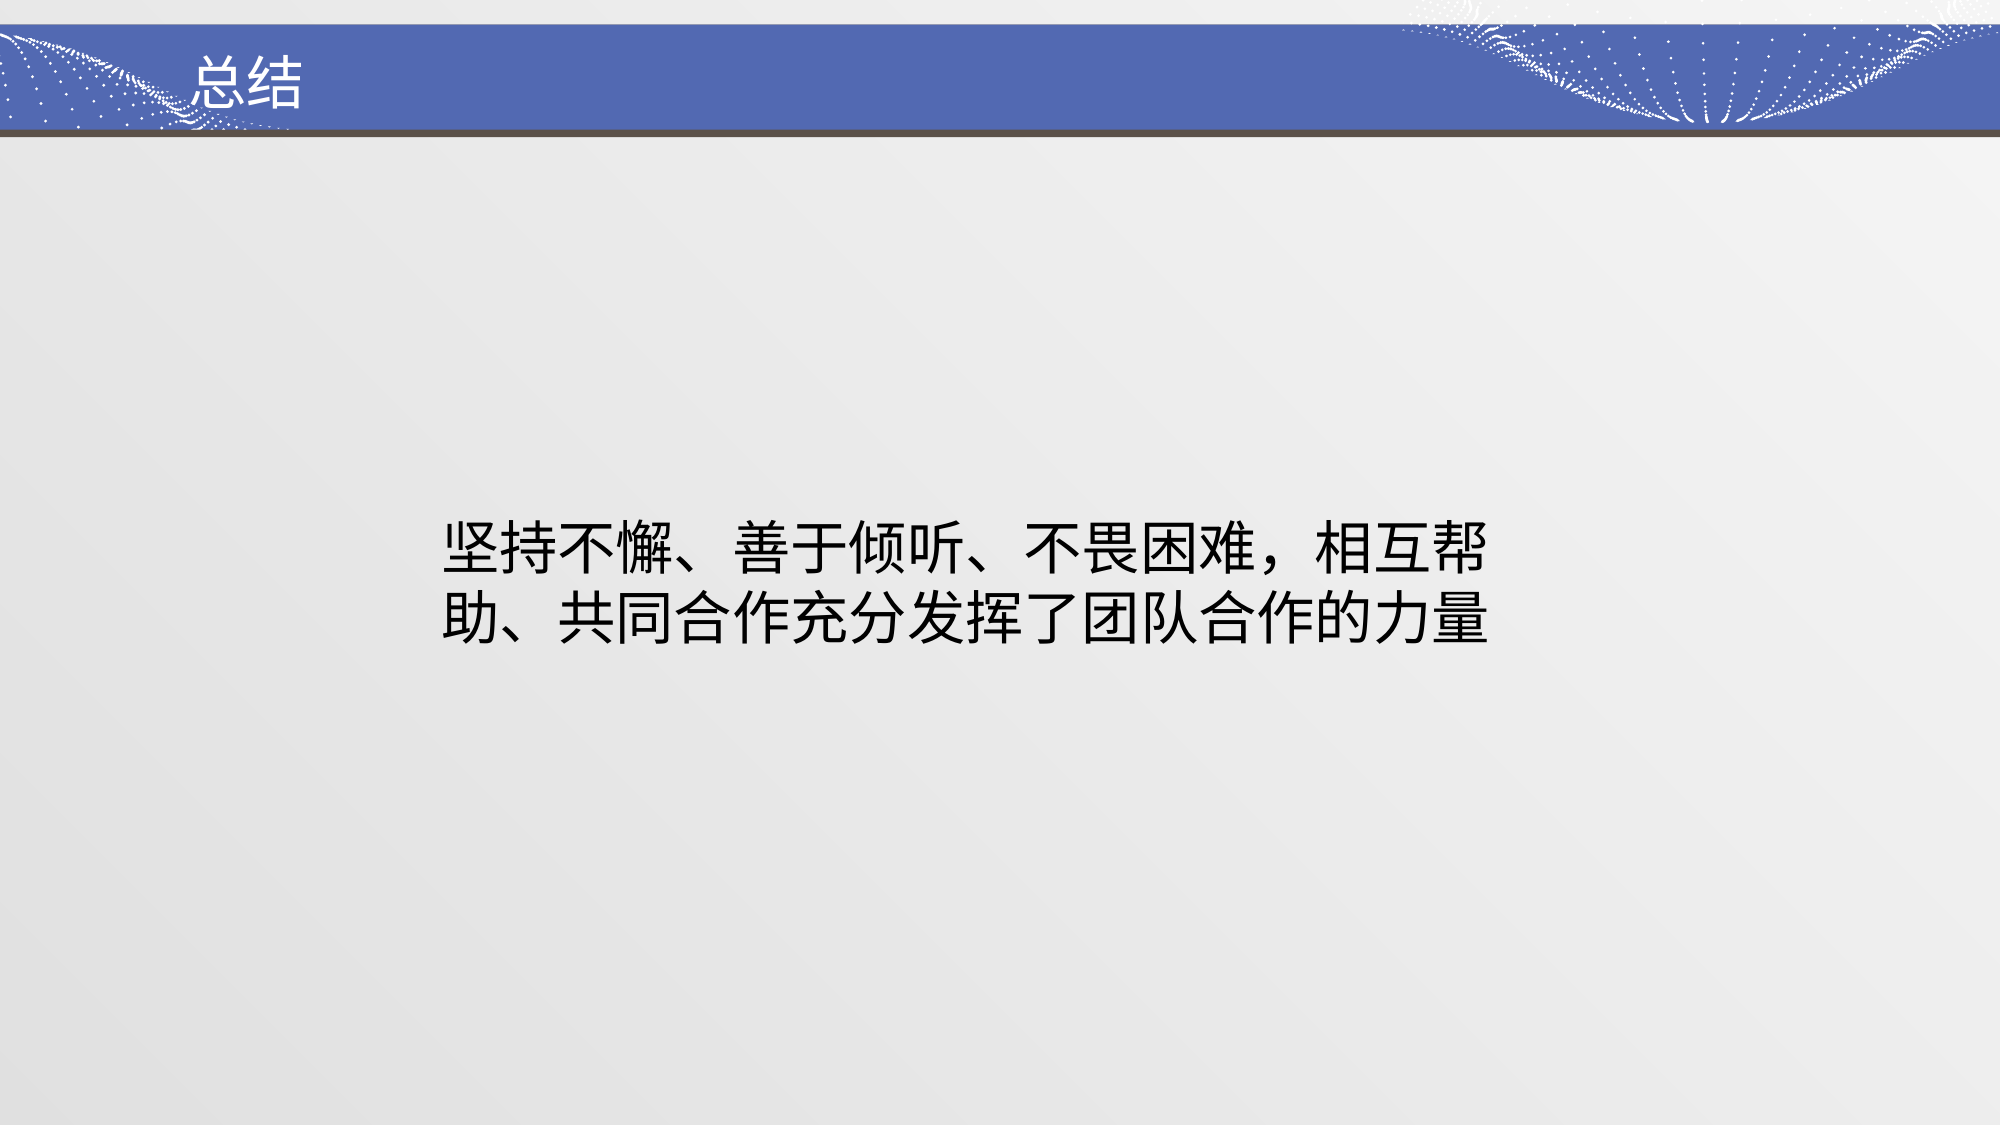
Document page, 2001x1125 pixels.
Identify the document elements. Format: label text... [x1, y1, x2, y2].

title 总结 [173, 37, 680, 126]
text_box 坚持不懈、善于倾听、不畏困难，相互帮助、共同合作充分发挥了团队合作的力量 [426, 503, 1525, 719]
